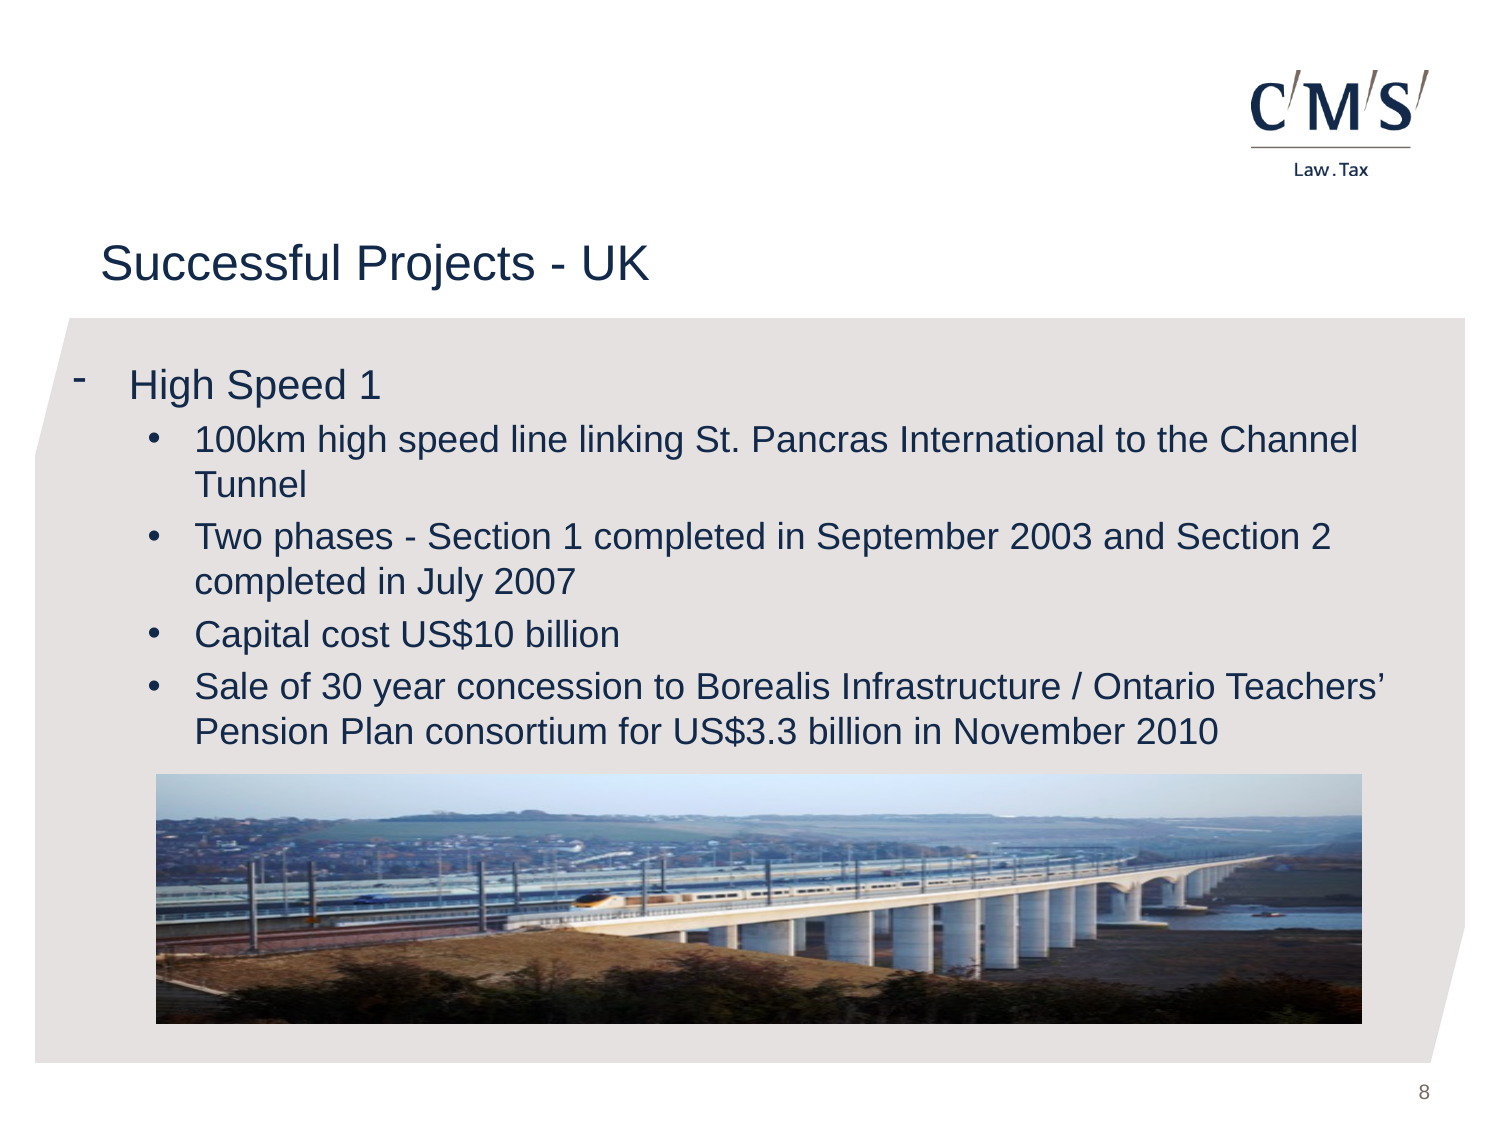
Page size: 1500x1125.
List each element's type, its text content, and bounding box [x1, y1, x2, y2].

title Successful Projects - UK [85, 38, 1178, 299]
list High Speed 1 100km high speed line linking St. Pancras International to the Channel Tunnel Two phases - Section 1 completed in September 2003 and Section 2 completed in July 2007 Capital cost US$10 billion Sale of 30 year concession to Borealis Infrastructure / Ontario Teachers’ Pension Plan consortium for US$3.3 billion in November 2010 [57, 350, 1461, 1050]
picture [35, 318, 1465, 1063]
picture [1251, 70, 1429, 176]
slide_number 8 [1350, 1070, 1446, 1111]
